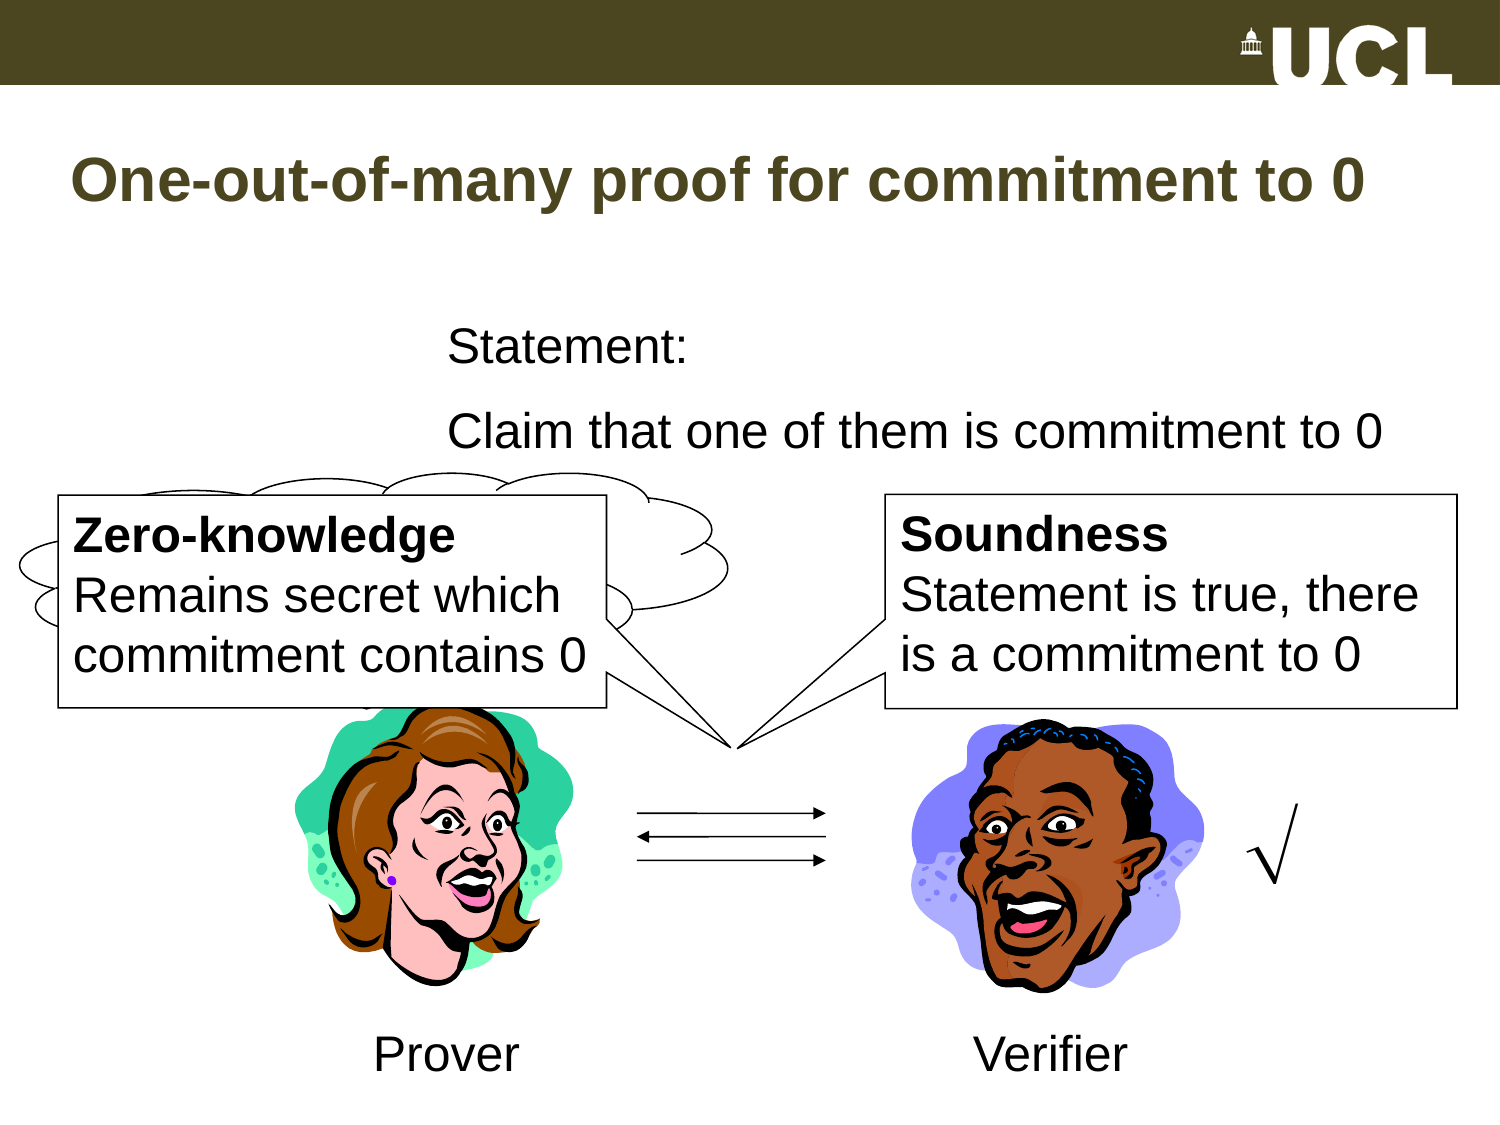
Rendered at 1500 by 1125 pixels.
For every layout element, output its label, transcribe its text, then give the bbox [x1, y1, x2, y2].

text_box Prover Verifier [58, 1014, 1287, 1089]
text_box  [1229, 776, 1348, 912]
title One-out-of-many proof for commitment to 0 [55, 131, 1448, 345]
text_box Zero-knowledge Remains secret which commitment contains 0 [58, 495, 731, 748]
text_box Soundness Statement is true, there is a commitment to 0 [737, 494, 1458, 749]
picture [294, 692, 579, 997]
text_box [636, 854, 826, 867]
text_box [636, 830, 826, 843]
picture [0, 0, 1500, 85]
picture [908, 716, 1206, 996]
text_box [636, 807, 826, 820]
